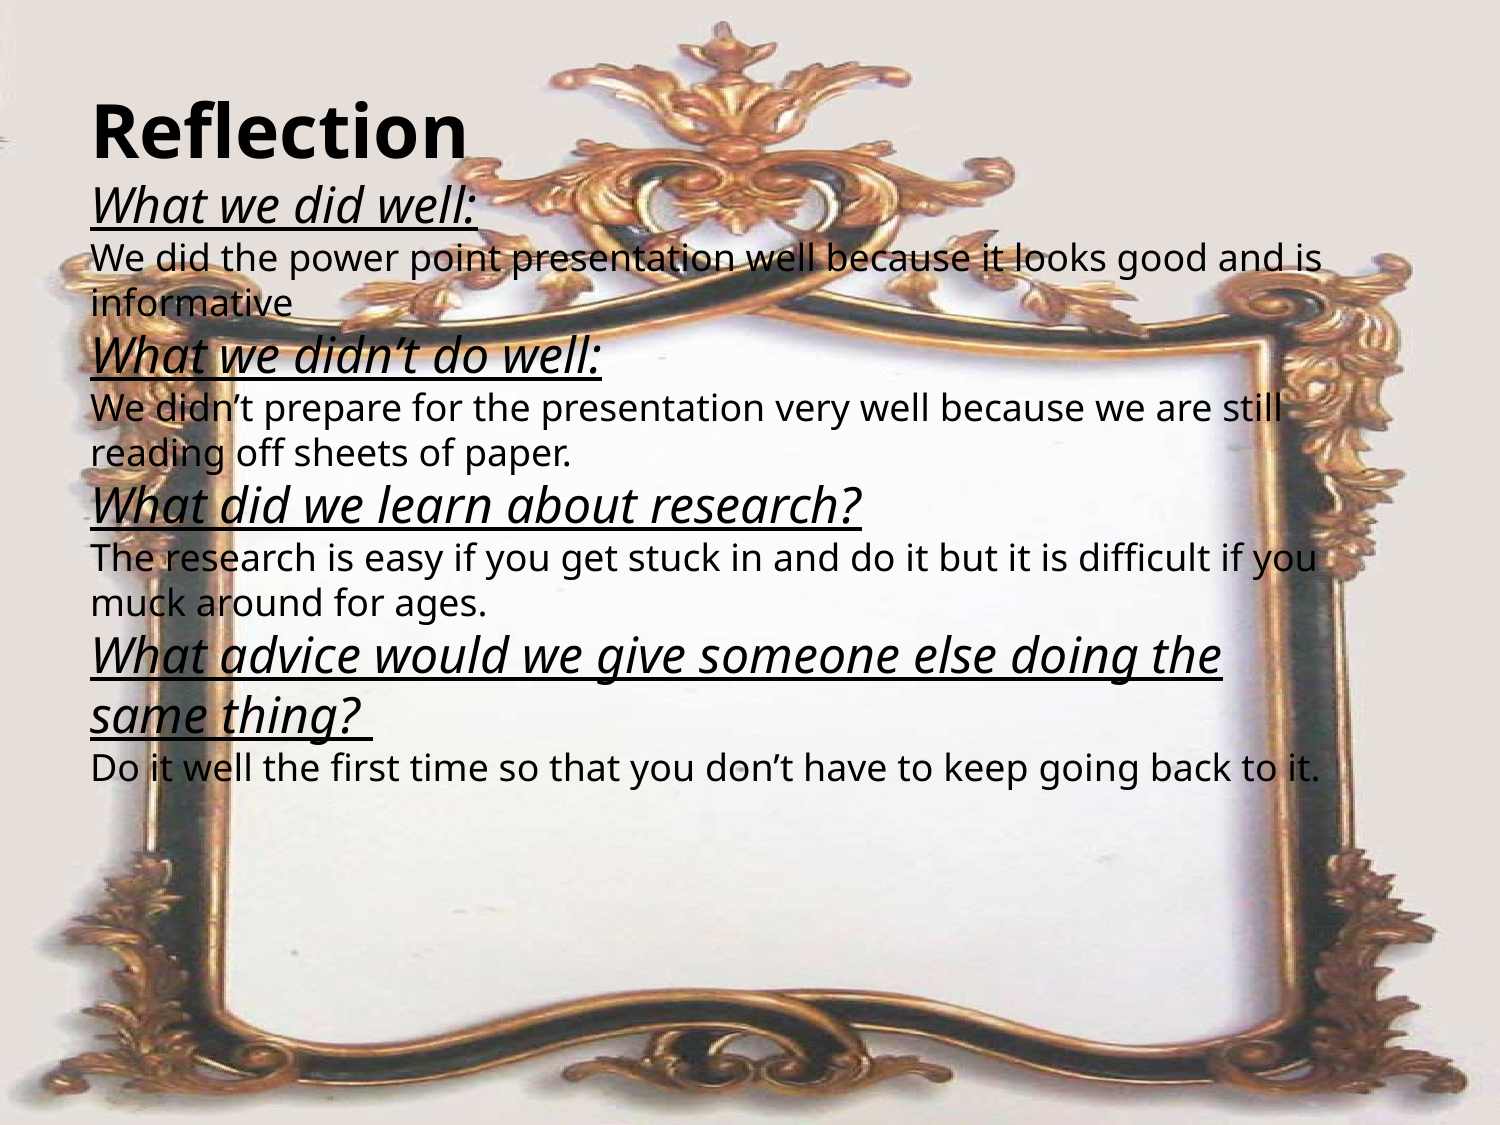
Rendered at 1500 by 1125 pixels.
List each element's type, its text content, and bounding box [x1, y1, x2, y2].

text_box Reflection What we did well: We did the power point presentation well because it looks good and is informative What we didn’t do well: We didn’t prepare for the presentation very well because we are still reading off sheets of paper. What did we learn about research? The research is easy if you get stuck in and do it but it is difficult if you muck around for ages. What advice would we give someone else doing the same thing? Do it well the first time so that you don’t have to keep going back to it. [74, 76, 1350, 797]
picture [0, 0, 1500, 1125]
